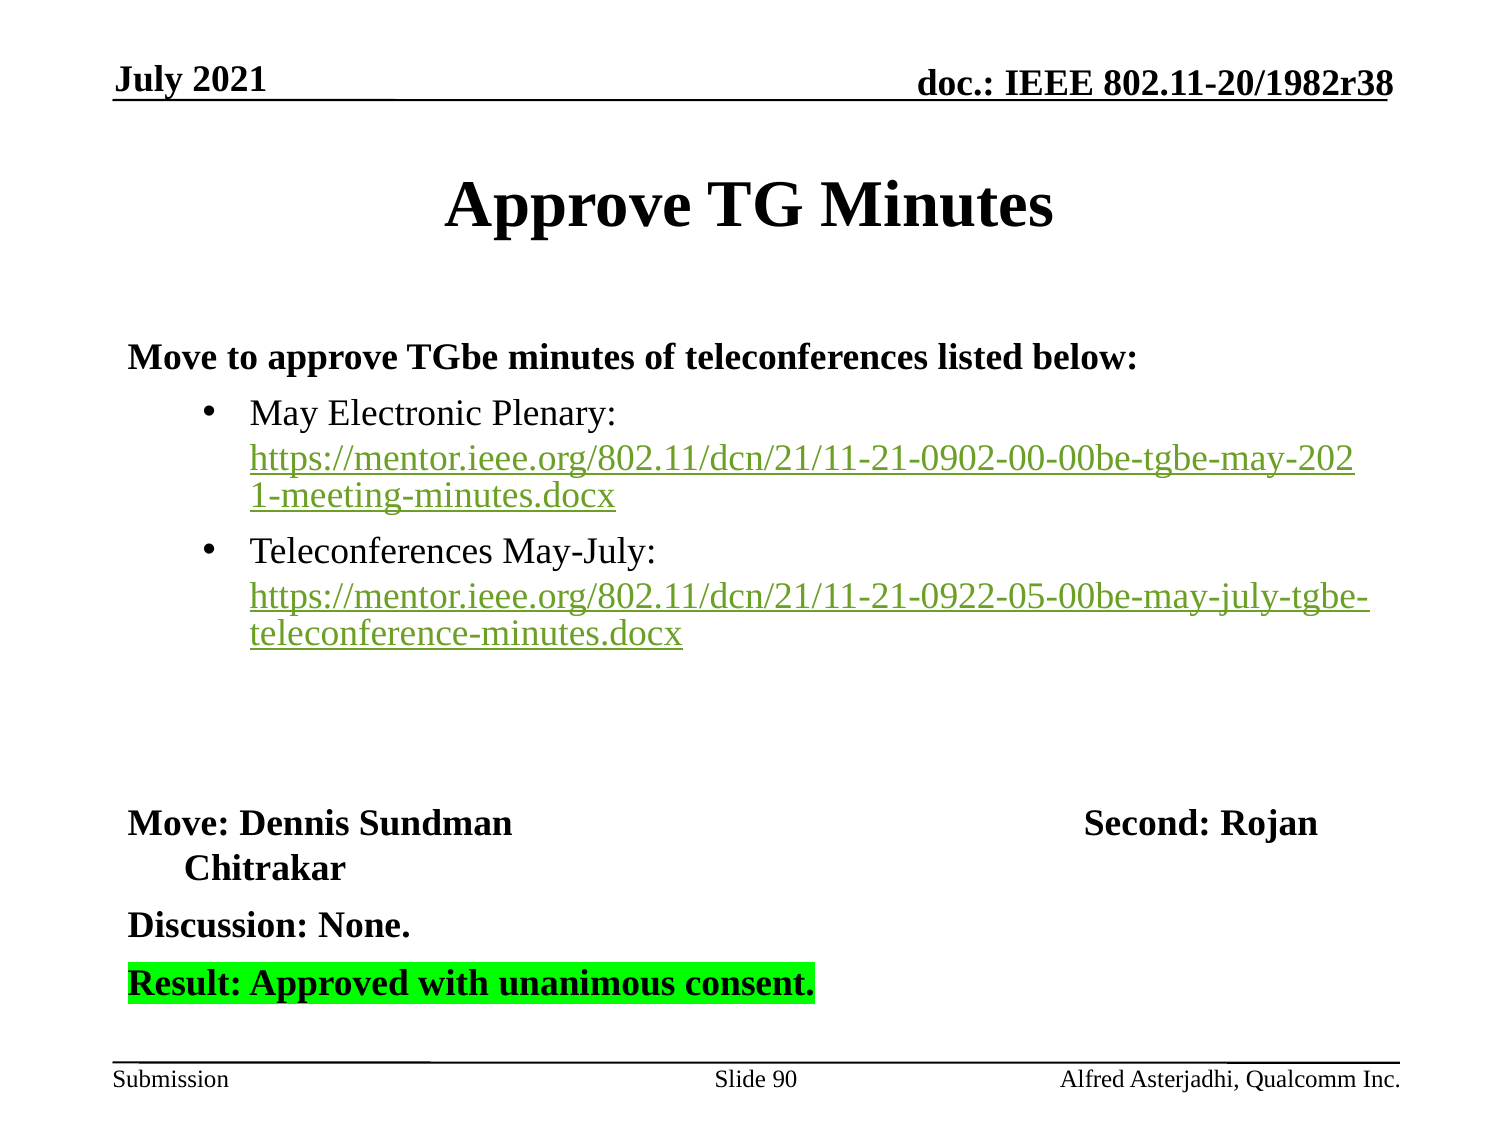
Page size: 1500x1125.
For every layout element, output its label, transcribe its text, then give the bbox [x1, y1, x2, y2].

slide_number Slide 90 [712, 1061, 800, 1123]
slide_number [114, 54, 423, 100]
footer Alfred Asterjadhi, Qualcomm Inc. [878, 1061, 1402, 1093]
list Move to approve TGbe minutes of teleconferences listed below: May Electronic Plenary: https://mentor.ieee.org/802.11/dcn/21/11-21-0902-00-00be-tgbe-may-2021-meeting-minutes.docx Teleconferences May-July: https://mentor.ieee.org/802.11/dcn/21/11-21-0922-05-00be-may-july-tgbe-teleconference-minutes.docx Move: Dennis Sundman Second: Rojan Chitrakar Discussion: None. Result: Approved with unanimous consent. [112, 324, 1388, 1000]
title Approve TG Minutes [112, 112, 1388, 288]
